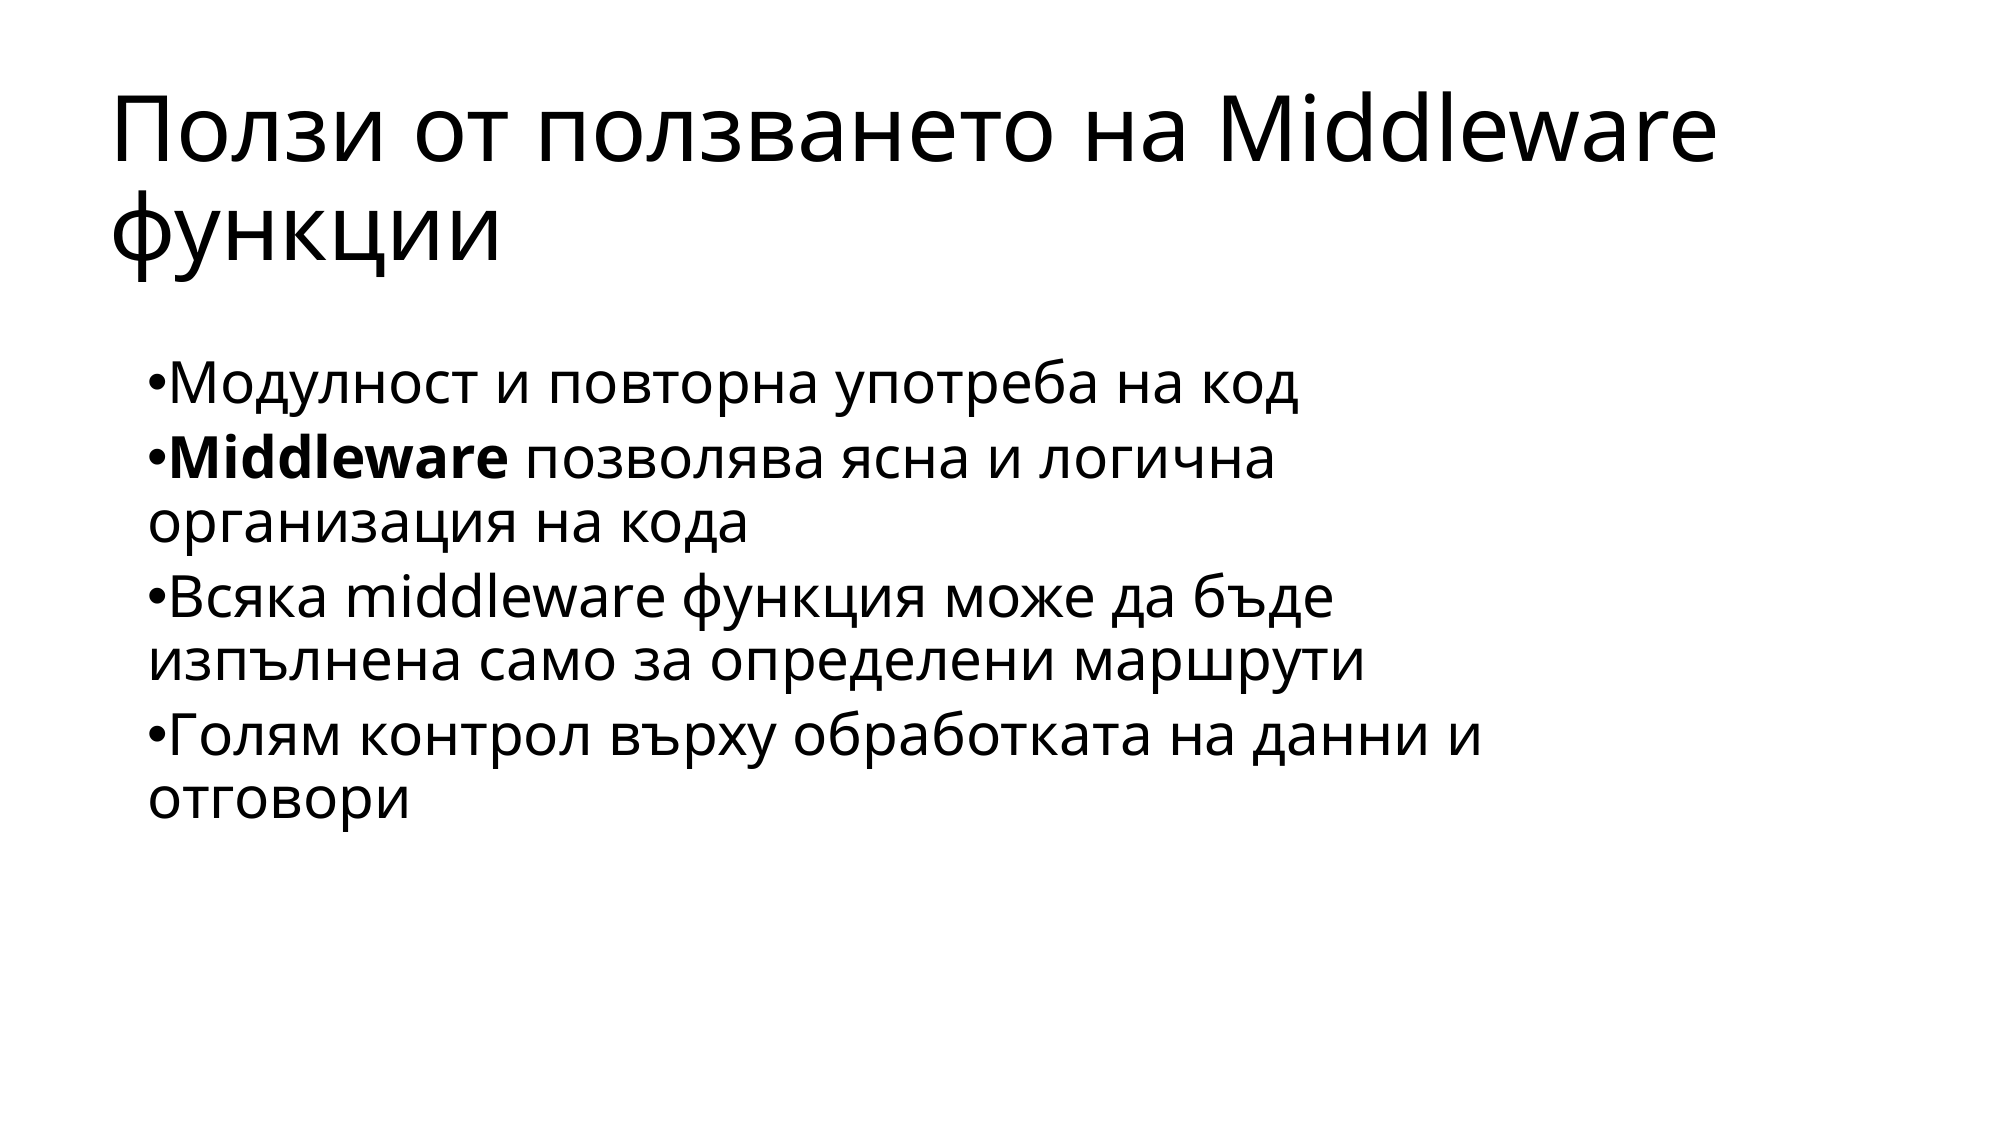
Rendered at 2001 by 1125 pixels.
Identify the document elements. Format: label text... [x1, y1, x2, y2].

title Ползи от ползването на Middleware функции [94, 72, 1868, 290]
text_box Модулност и повторна употреба на код Middleware позволява ясна и логична организация на кода Всяка middleware функция може да бъде изпълнена само за определени маршрути Голям контрол върху обработката на данни и отговори [132, 345, 1595, 1085]
